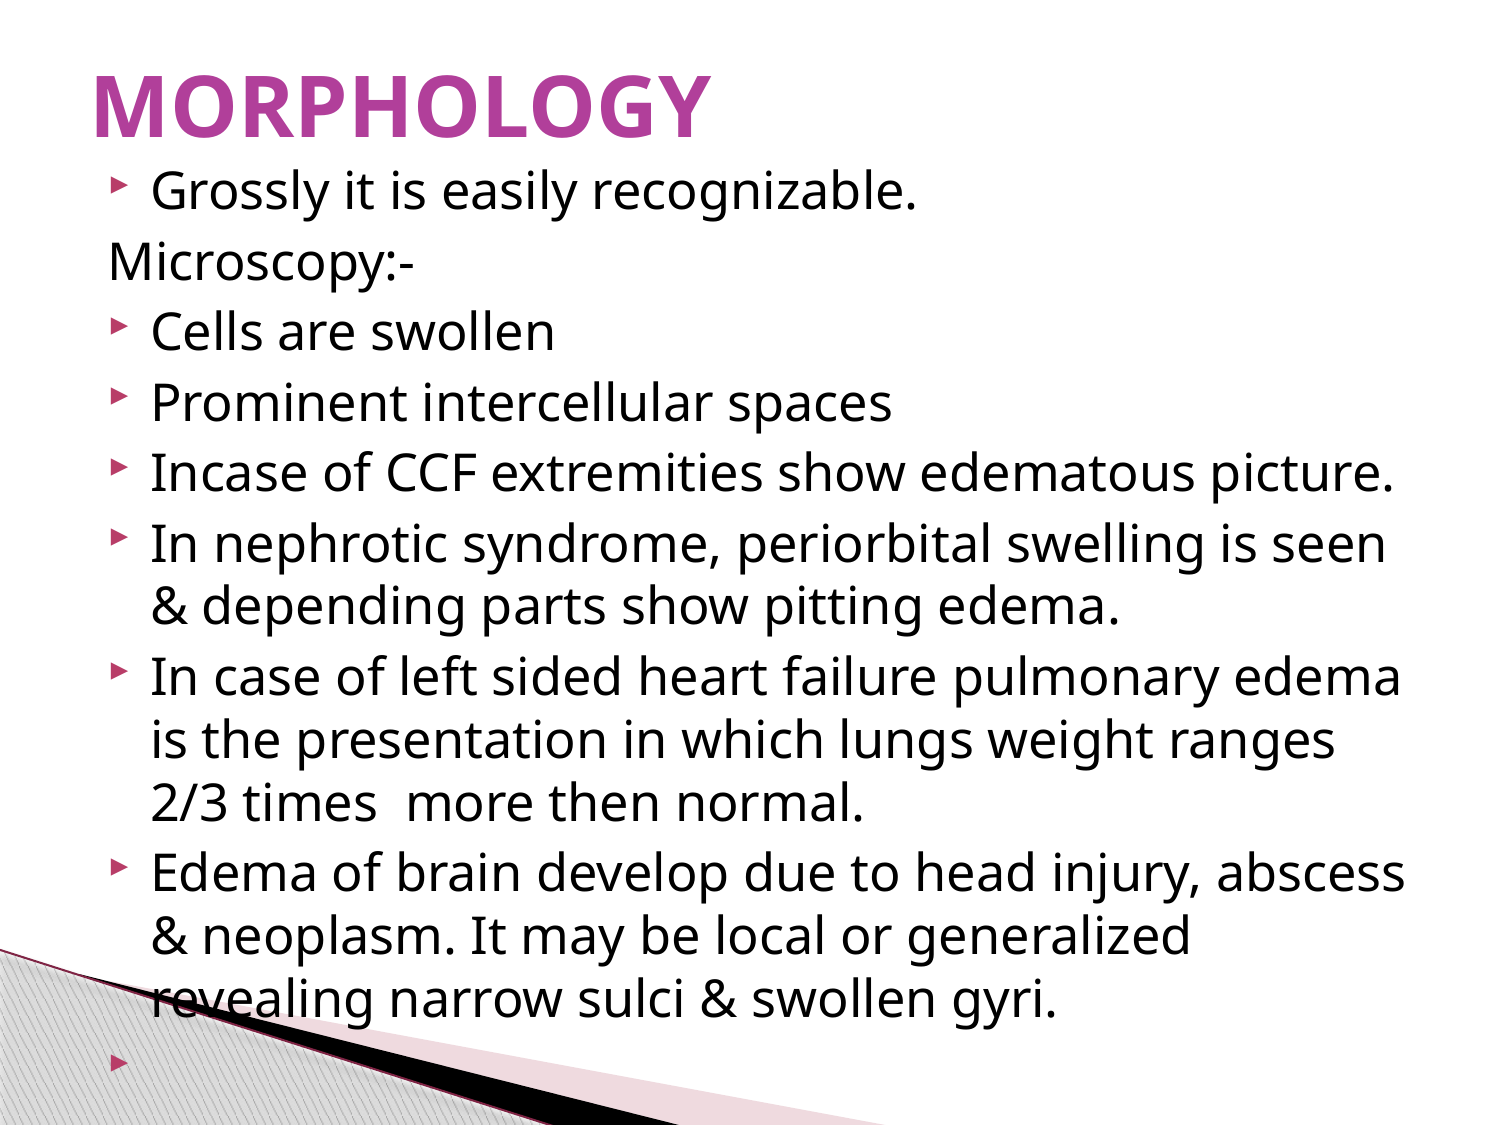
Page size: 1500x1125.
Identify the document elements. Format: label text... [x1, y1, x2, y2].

title MORPHOLOGY [75, 45, 1425, 163]
list Grossly it is easily recognizable. Microscopy:- Cells are swollen Prominent intercellular spaces Incase of CCF extremities show edematous picture. In nephrotic syndrome, periorbital swelling is seen & depending parts show pitting edema. In case of left sided heart failure pulmonary edema is the presentation in which lungs weight ranges 2/3 times more then normal. Edema of brain develop due to head injury, abscess & neoplasm. It may be local or generalized revealing narrow sulci & swollen gyri. [75, 163, 1425, 1125]
